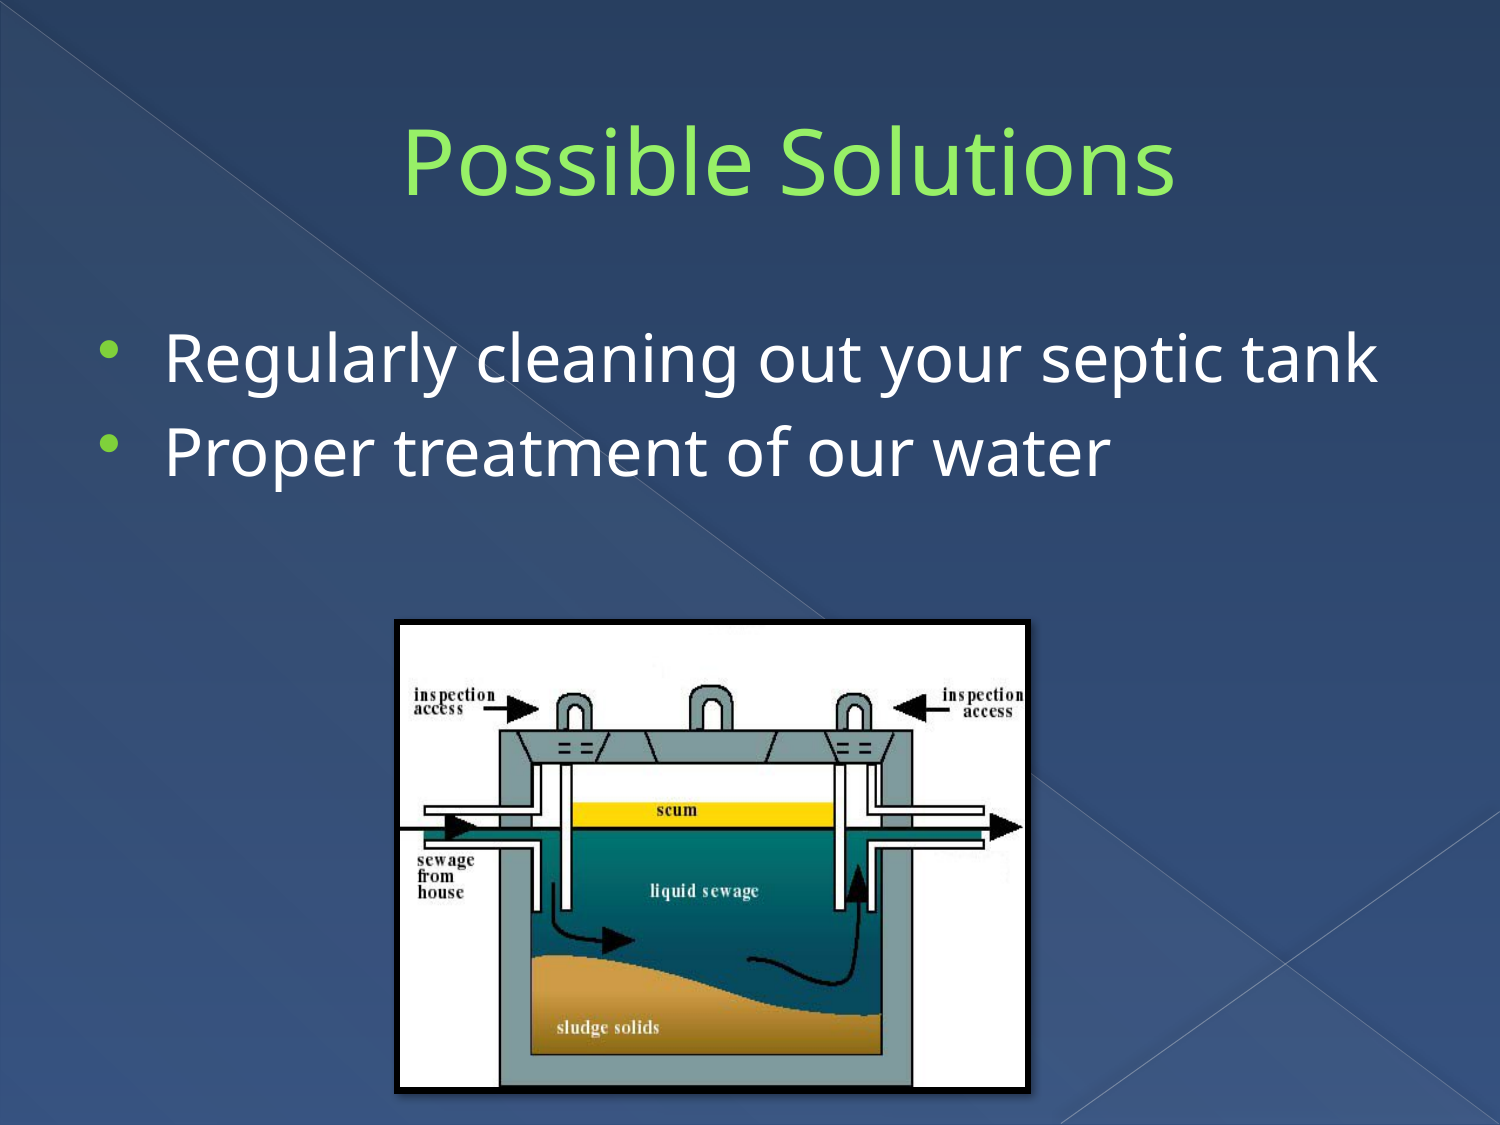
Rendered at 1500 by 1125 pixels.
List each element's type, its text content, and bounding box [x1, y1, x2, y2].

picture [399, 624, 1026, 1088]
title Possible Solutions [75, 43, 1425, 274]
list Regularly cleaning out your septic tank Proper treatment of our water [75, 308, 1425, 1059]
